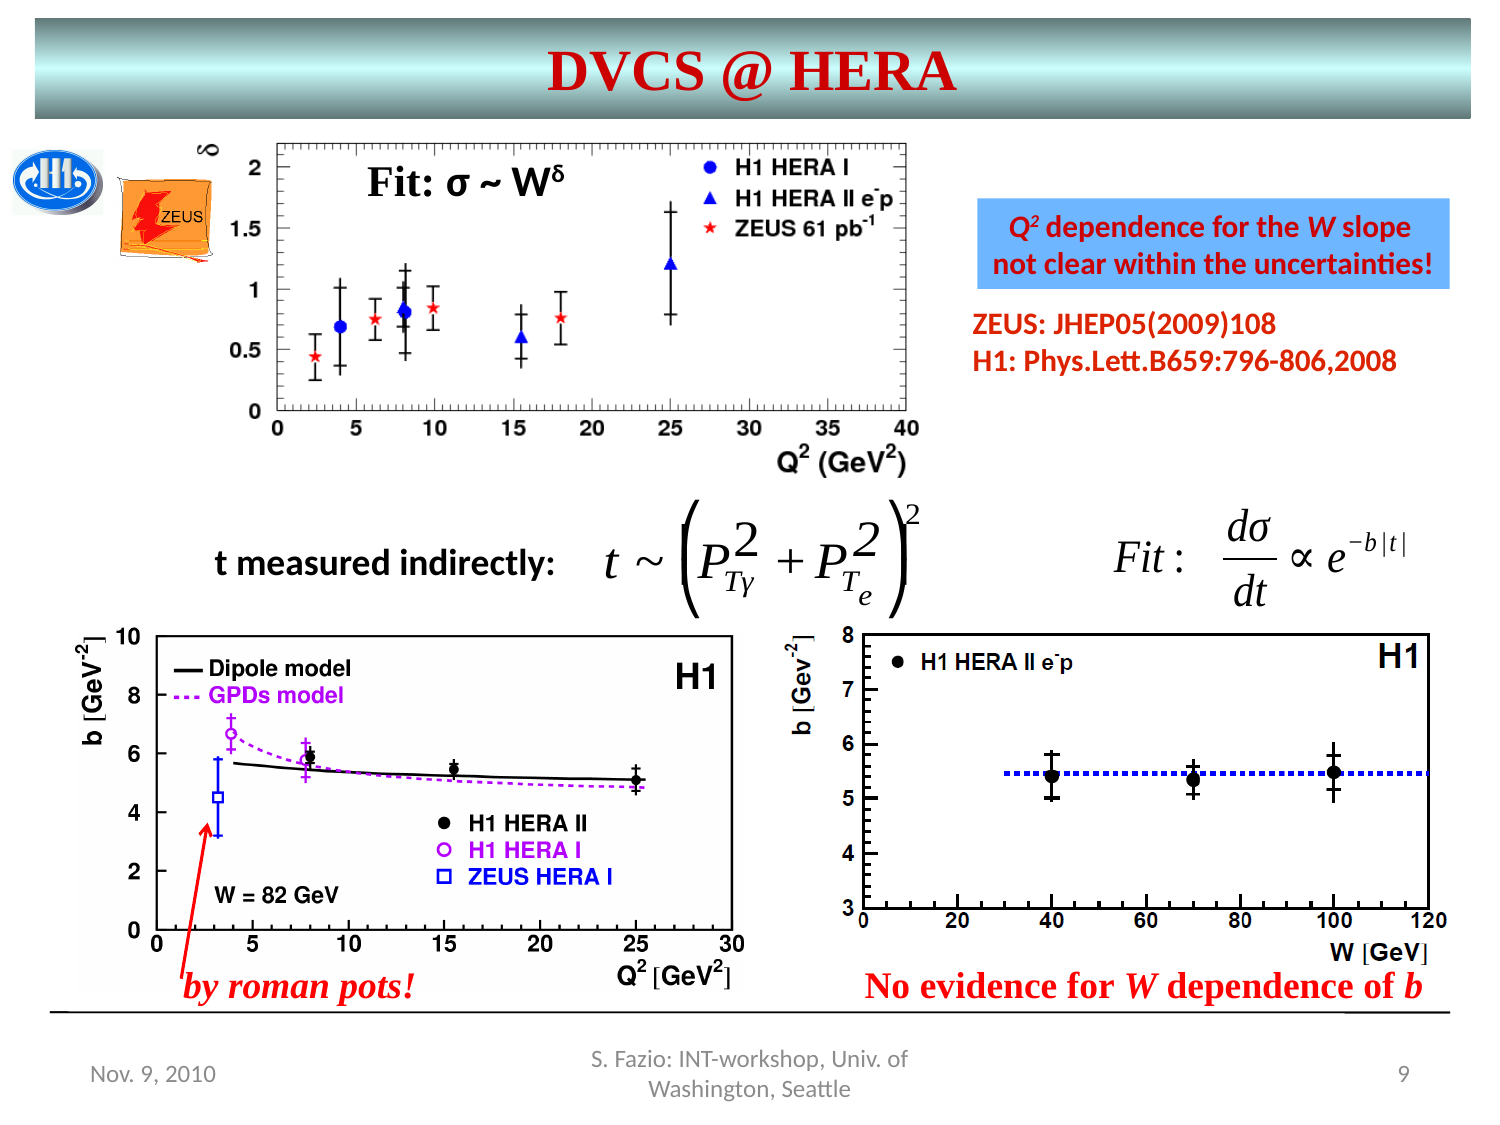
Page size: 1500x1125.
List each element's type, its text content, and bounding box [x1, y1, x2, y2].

text_box Q2 dependence for the W slope not clear within the uncertainties! [977, 198, 1450, 289]
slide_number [75, 1042, 425, 1103]
text_box DVCS @ HERA [34, 18, 1471, 119]
footer S. Fazio: INT-workshop, Univ. of Washington, Seattle [512, 1042, 988, 1103]
text_box ZEUS: JHEP05(2009)108 H1: Phys.Lett.B659:796-806,2008 [957, 295, 1471, 388]
picture [8, 146, 106, 218]
picture [109, 113, 936, 498]
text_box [197, 493, 1415, 621]
slide_number 9 [1074, 1042, 1425, 1103]
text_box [75, 623, 1454, 1016]
